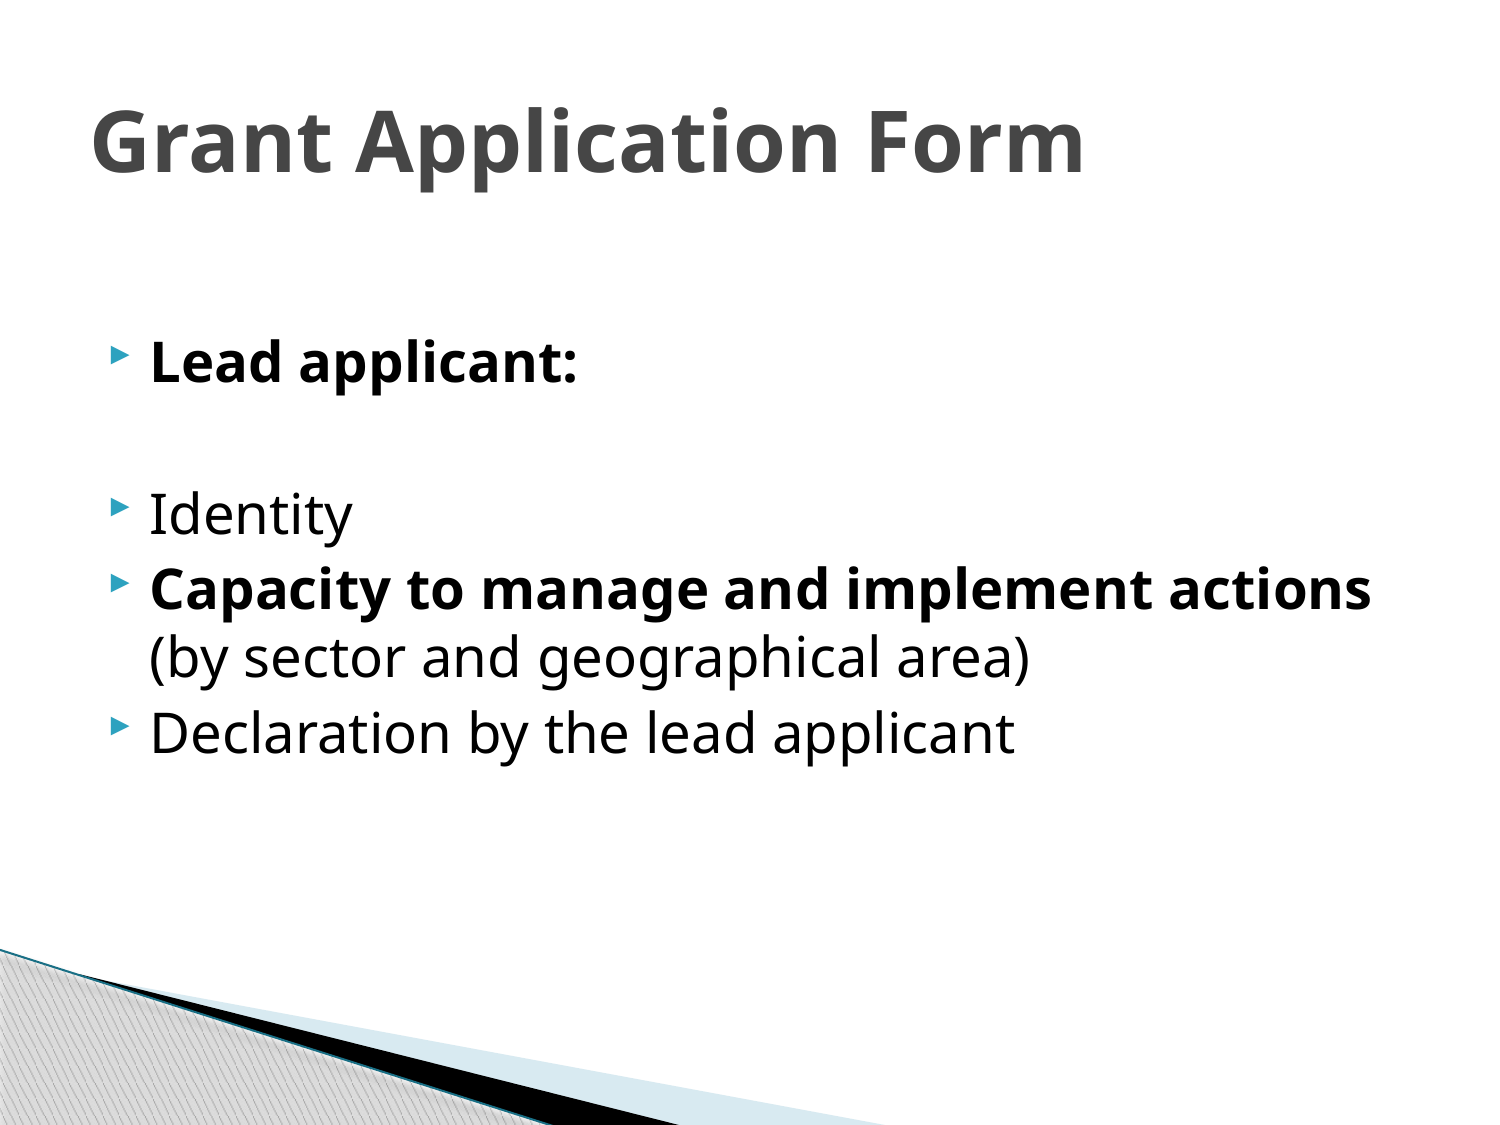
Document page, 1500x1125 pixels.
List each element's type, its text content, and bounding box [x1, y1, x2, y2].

list Lead applicant: Identity Capacity to manage and implement actions (by sector and geographical area) Declaration by the lead applicant [75, 243, 1425, 986]
title Grant Application Form [75, 45, 1425, 233]
